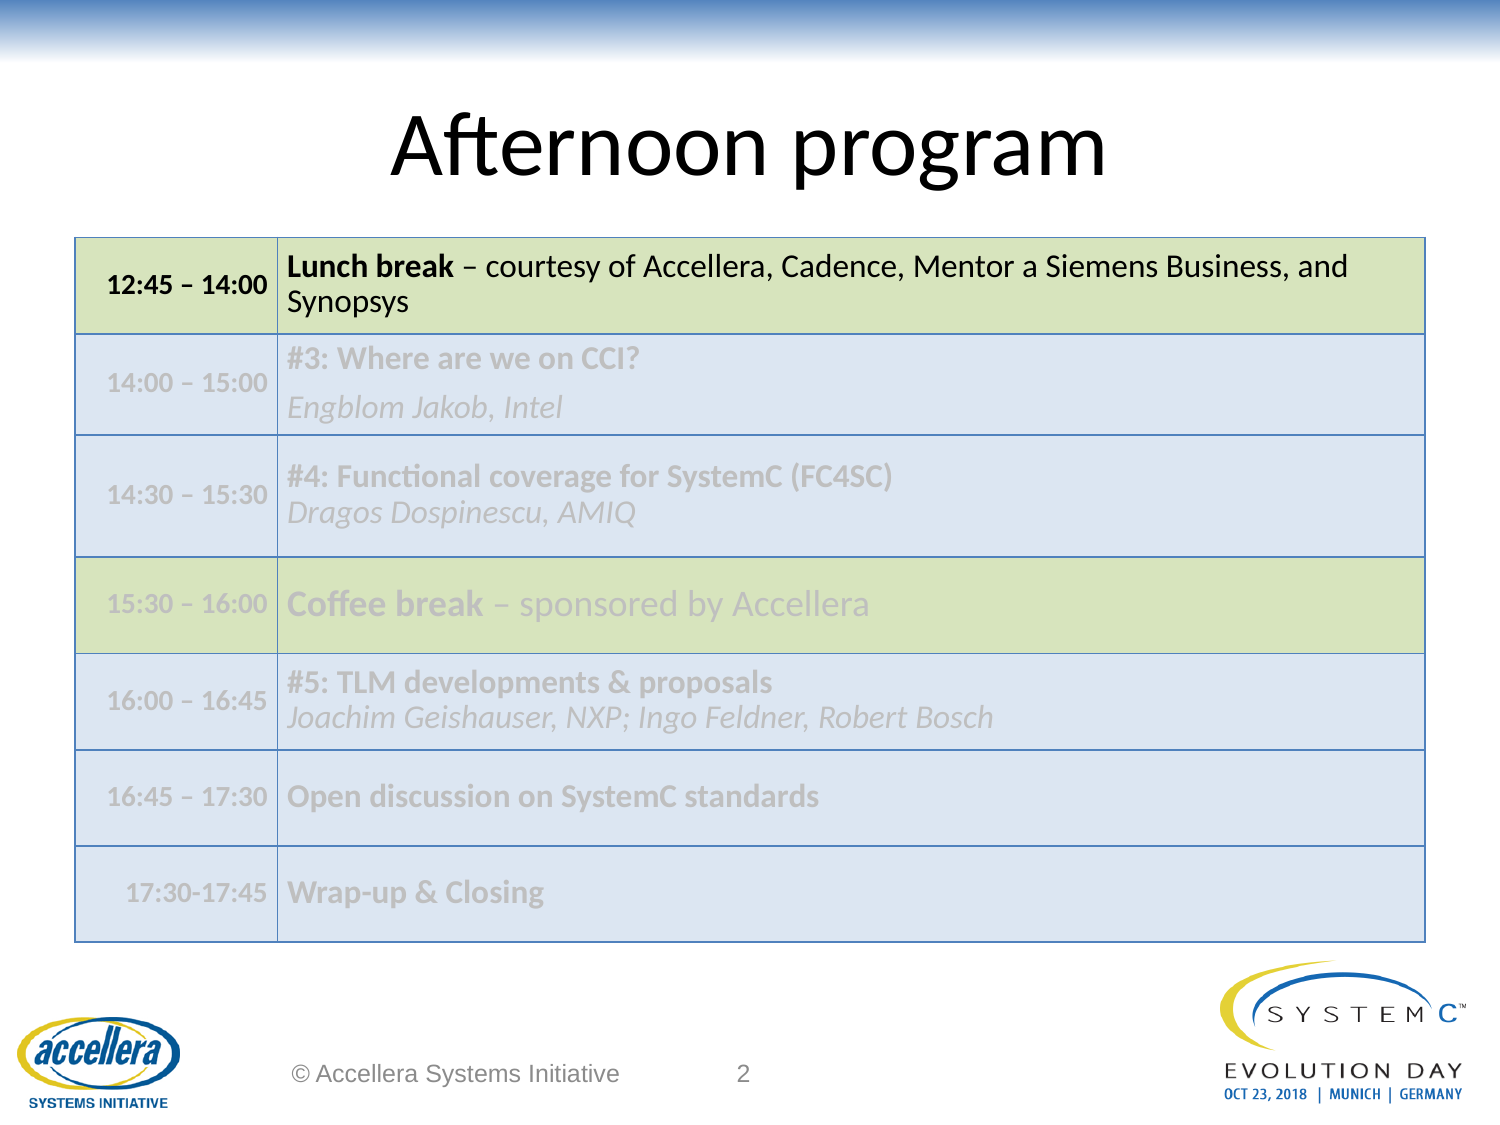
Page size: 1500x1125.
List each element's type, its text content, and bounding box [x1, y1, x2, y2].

table_cell 17:30-17:45 [76, 847, 277, 941]
table_cell #4: Functional coverage for SystemC (FC4SC) Dragos Dospinescu, AMIQ [278, 436, 1424, 556]
table_cell 14:30 – 15:30 [76, 436, 277, 556]
table_header Lunch break – courtesy of Accellera, Cadence, Mentor a Siemens Business, and Synopsys [278, 238, 1424, 333]
table_header 12:45 – 14:00 [76, 238, 277, 333]
table_cell 15:30 – 16:00 [76, 558, 277, 653]
picture [17, 1017, 180, 1108]
table_cell 16:45 – 17:30 [76, 751, 277, 845]
table_cell Wrap-up & Closing [278, 847, 1424, 941]
picture [1211, 957, 1474, 1111]
table_cell #5: TLM developments & proposals Joachim Geishauser, NXP; Ingo Feldner, Robert Bosch [278, 654, 1424, 749]
footer © Accellera Systems Initiative [275, 1042, 600, 1103]
table_cell #3: Where are we on CCI? Engblom Jakob, Intel [278, 335, 1424, 434]
table_cell Open discussion on SystemC standards [278, 751, 1424, 845]
table_cell 16:00 – 16:45 [76, 654, 277, 749]
table_cell 14:00 – 15:00 [76, 335, 277, 434]
table_cell Coffee break – sponsored by Accellera [278, 558, 1424, 653]
slide_number 2 [600, 1042, 888, 1103]
title Afternoon program [75, 45, 1425, 233]
